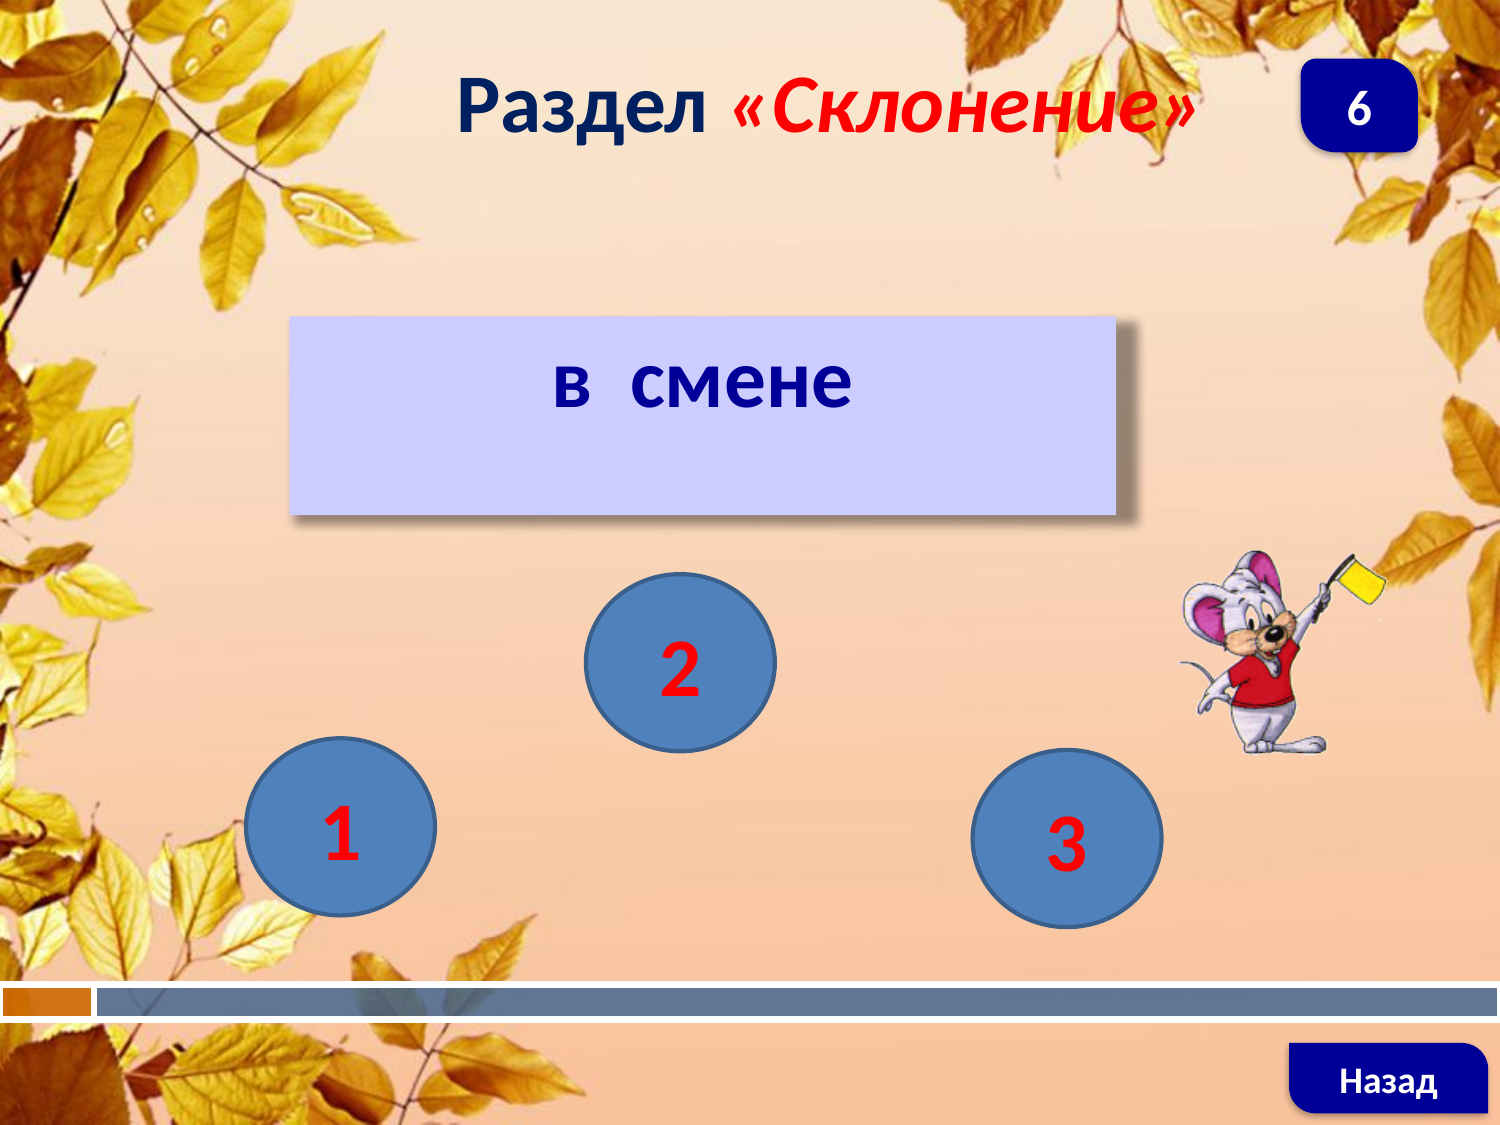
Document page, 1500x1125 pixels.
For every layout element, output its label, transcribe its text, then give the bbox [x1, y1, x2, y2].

text_box [0, 982, 92, 1022]
text_box [92, 982, 1500, 1022]
text_box 3 [970, 747, 1164, 930]
list в смене [289, 316, 1117, 516]
text_box Раздел «Склонение» [395, 46, 1266, 153]
text_box 6 [1300, 58, 1418, 153]
text_box Назад [1289, 1042, 1489, 1114]
picture [0, 1022, 1500, 1125]
text_box 1 [243, 736, 438, 918]
picture [0, 0, 1500, 982]
text_box 2 [583, 572, 777, 754]
